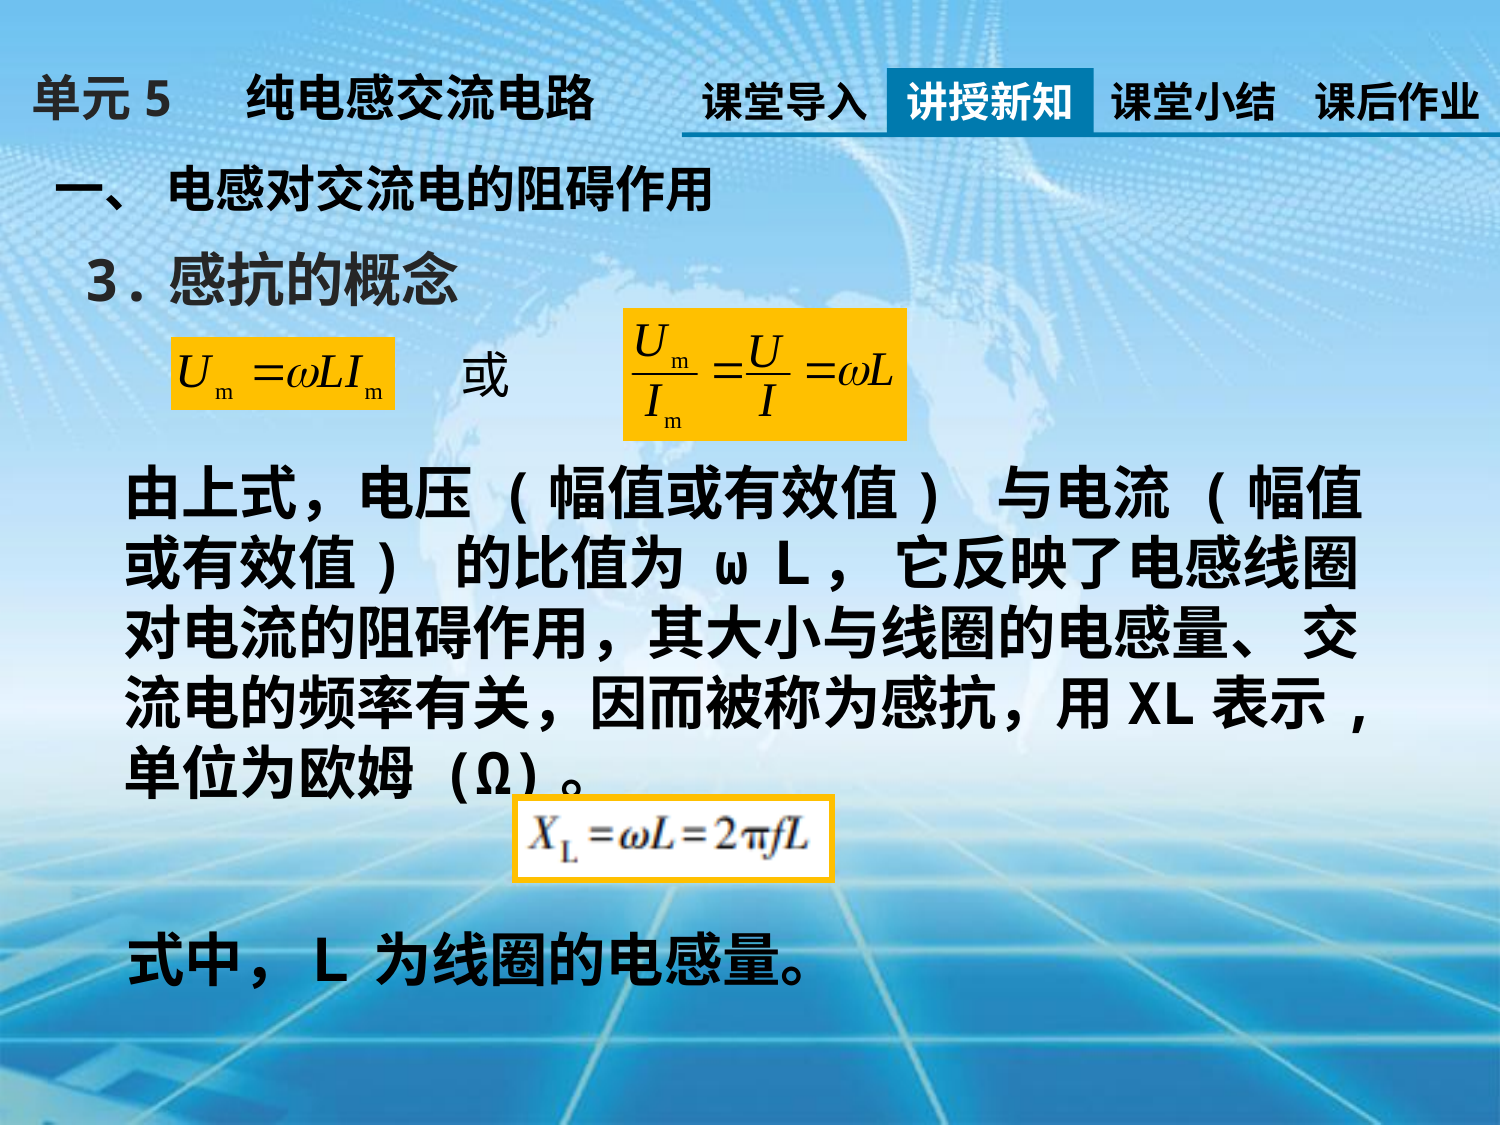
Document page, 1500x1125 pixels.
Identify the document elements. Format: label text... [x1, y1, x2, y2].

text_box 或 [445, 336, 519, 412]
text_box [623, 307, 907, 442]
text_box 3.感抗的概念 [69, 235, 823, 321]
picture [0, 0, 1500, 1125]
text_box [171, 336, 396, 411]
text_box 一、 电感对交流电的阻碍作用 [19, 173, 751, 287]
text_box 式中，Ｌ 为线圈的电感量。 [112, 915, 865, 1001]
text_box 由上式，电压 (幅值或有效值) 与电流 (幅值或有效值) 的比值为 ωＬ， 它反映了电感线圈对电流的阻碍作用，其大小与线圈的电感量、 交流电的频率有关，因而被称为感抗，用XL表示,单位为欧姆 (Ω)。 [108, 449, 1432, 814]
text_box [16, 59, 1500, 135]
